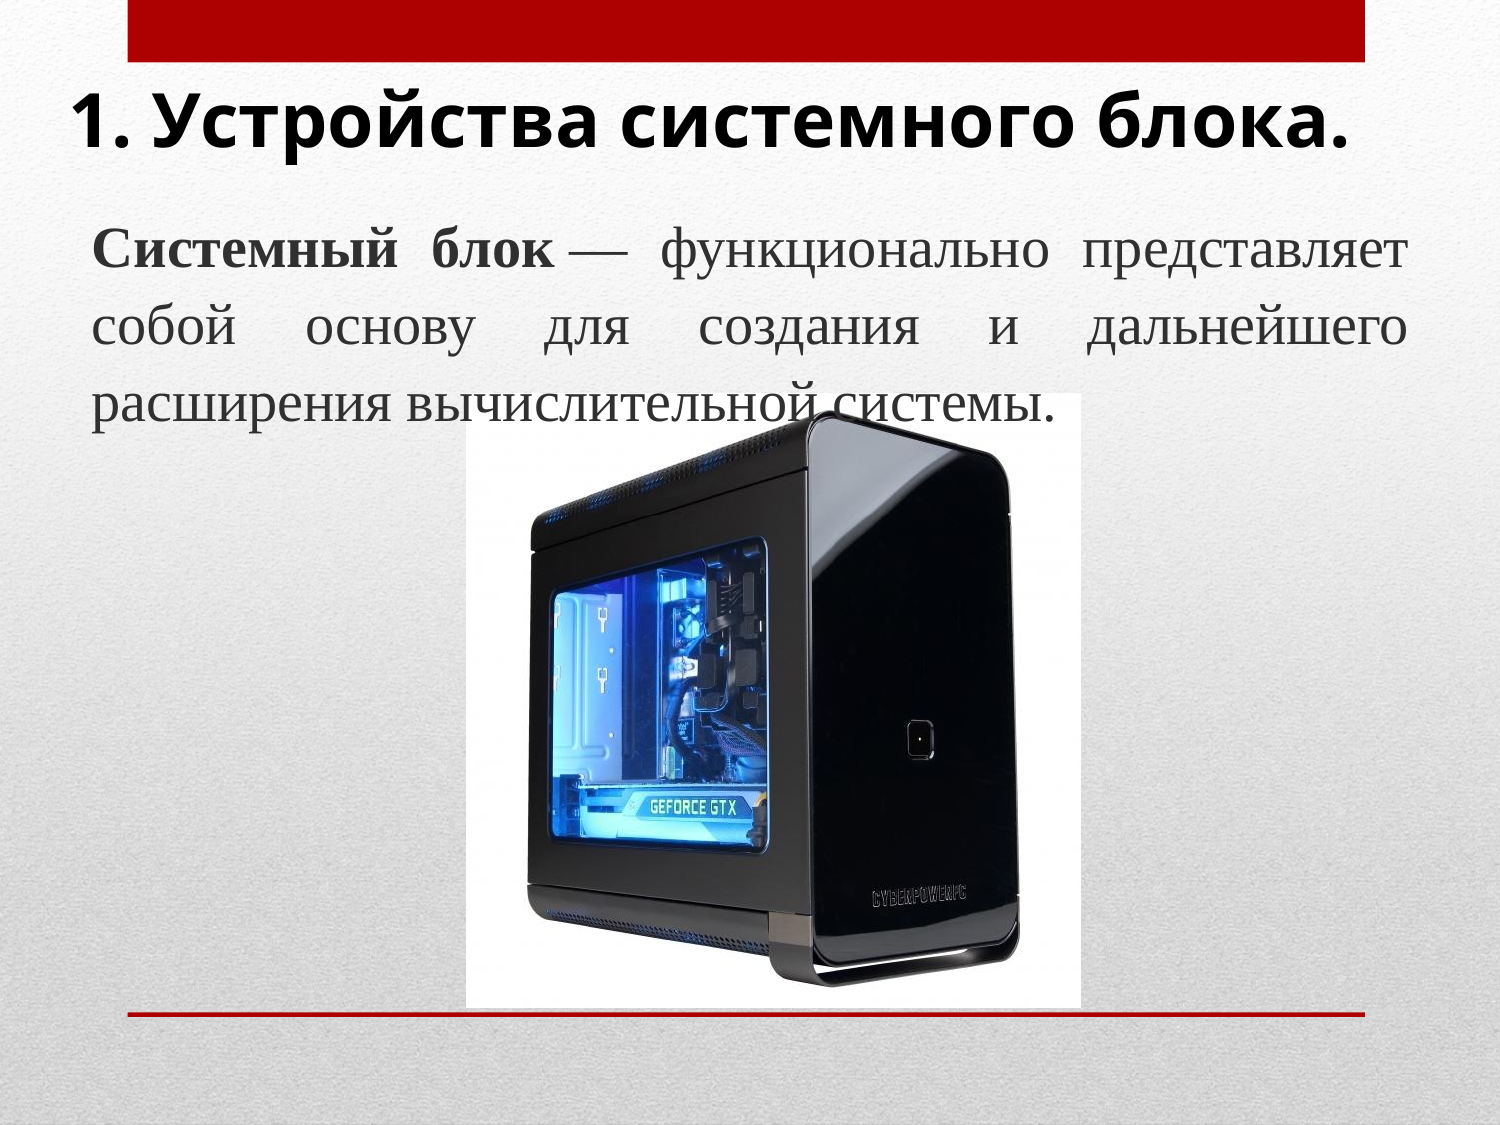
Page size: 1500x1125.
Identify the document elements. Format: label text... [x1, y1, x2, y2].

title 1. Устройства системного блока. [53, 78, 1447, 171]
list Системный блок — функционально представляет собой основу для создания и дальнейшего расширения вычислительной системы. [76, 181, 1425, 454]
picture [465, 392, 1082, 1009]
